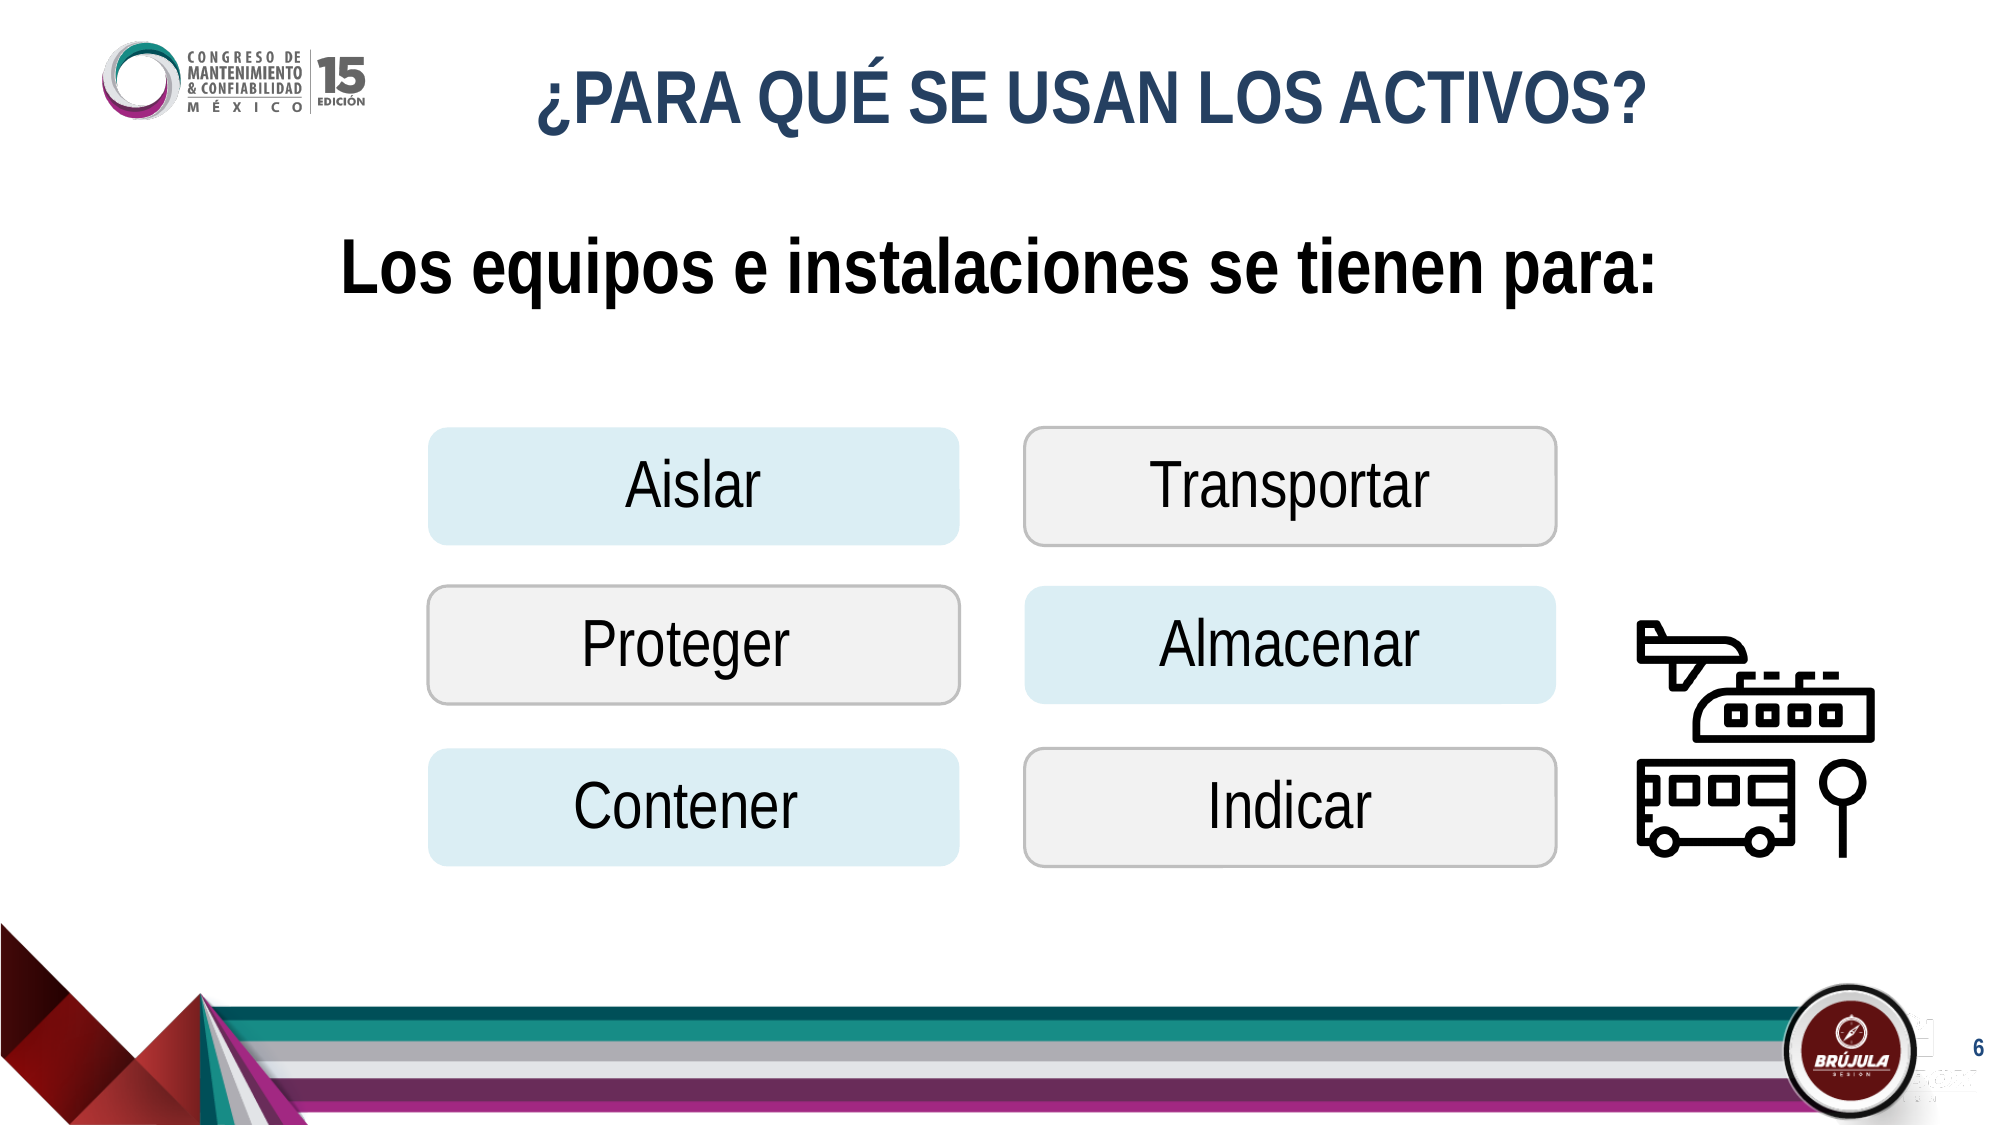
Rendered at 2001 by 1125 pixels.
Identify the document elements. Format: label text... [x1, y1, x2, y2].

text_box Proteger [426, 584, 961, 706]
text_box Los equipos e instalaciones se tienen para: [244, 208, 1756, 317]
text_box Contener [426, 747, 961, 868]
text_box Indicar [1023, 747, 1558, 868]
title ¿PARA QUÉ SE USAN LOS ACTIVOS? [355, 20, 1848, 179]
text_box Almacenar [1023, 584, 1558, 706]
picture [0, 923, 1977, 1125]
picture [1597, 612, 1915, 867]
text_box Aislar [426, 426, 961, 547]
text_box Transportar [1023, 426, 1558, 547]
text_box 6 [1649, 1029, 2000, 1065]
picture [101, 41, 355, 120]
